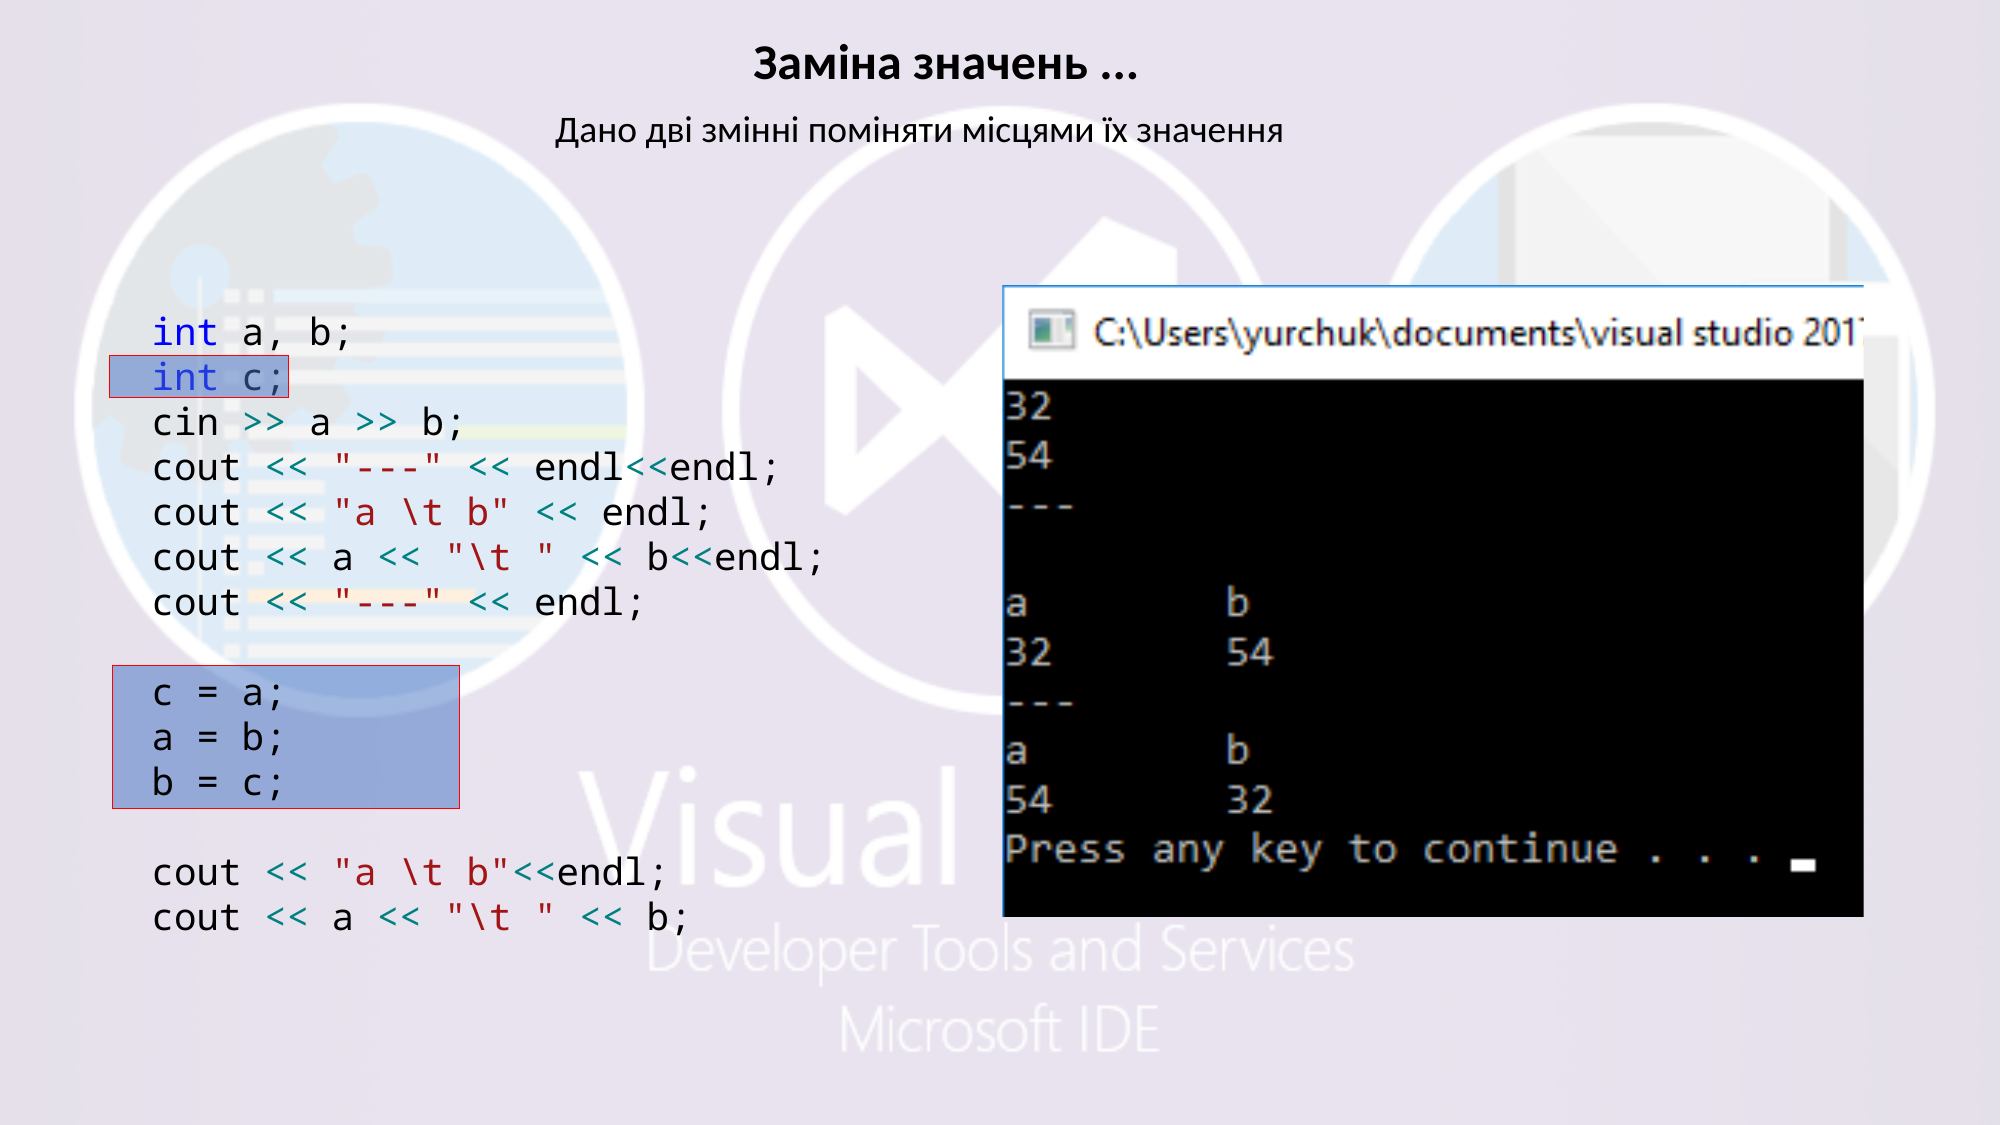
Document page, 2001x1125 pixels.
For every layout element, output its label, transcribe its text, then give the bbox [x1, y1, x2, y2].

text_box Заміна значень ... [738, 22, 1155, 97]
text_box Дано дві змінні поміняти місцями їх значення [540, 97, 1300, 158]
text_box [112, 665, 136, 809]
text_box [109, 355, 289, 398]
text_box int a, b; int c; cin >> a >> b; cout << "---" << endl<<endl; cout << "a \t b" << endl; cout << a << "\t " << b<<endl; cout << "---" << endl; c = a; a = b; b = c; cout << "a \t b"<<endl; cout << a << "\t " << b; [136, 300, 1137, 946]
picture [1002, 285, 1864, 917]
